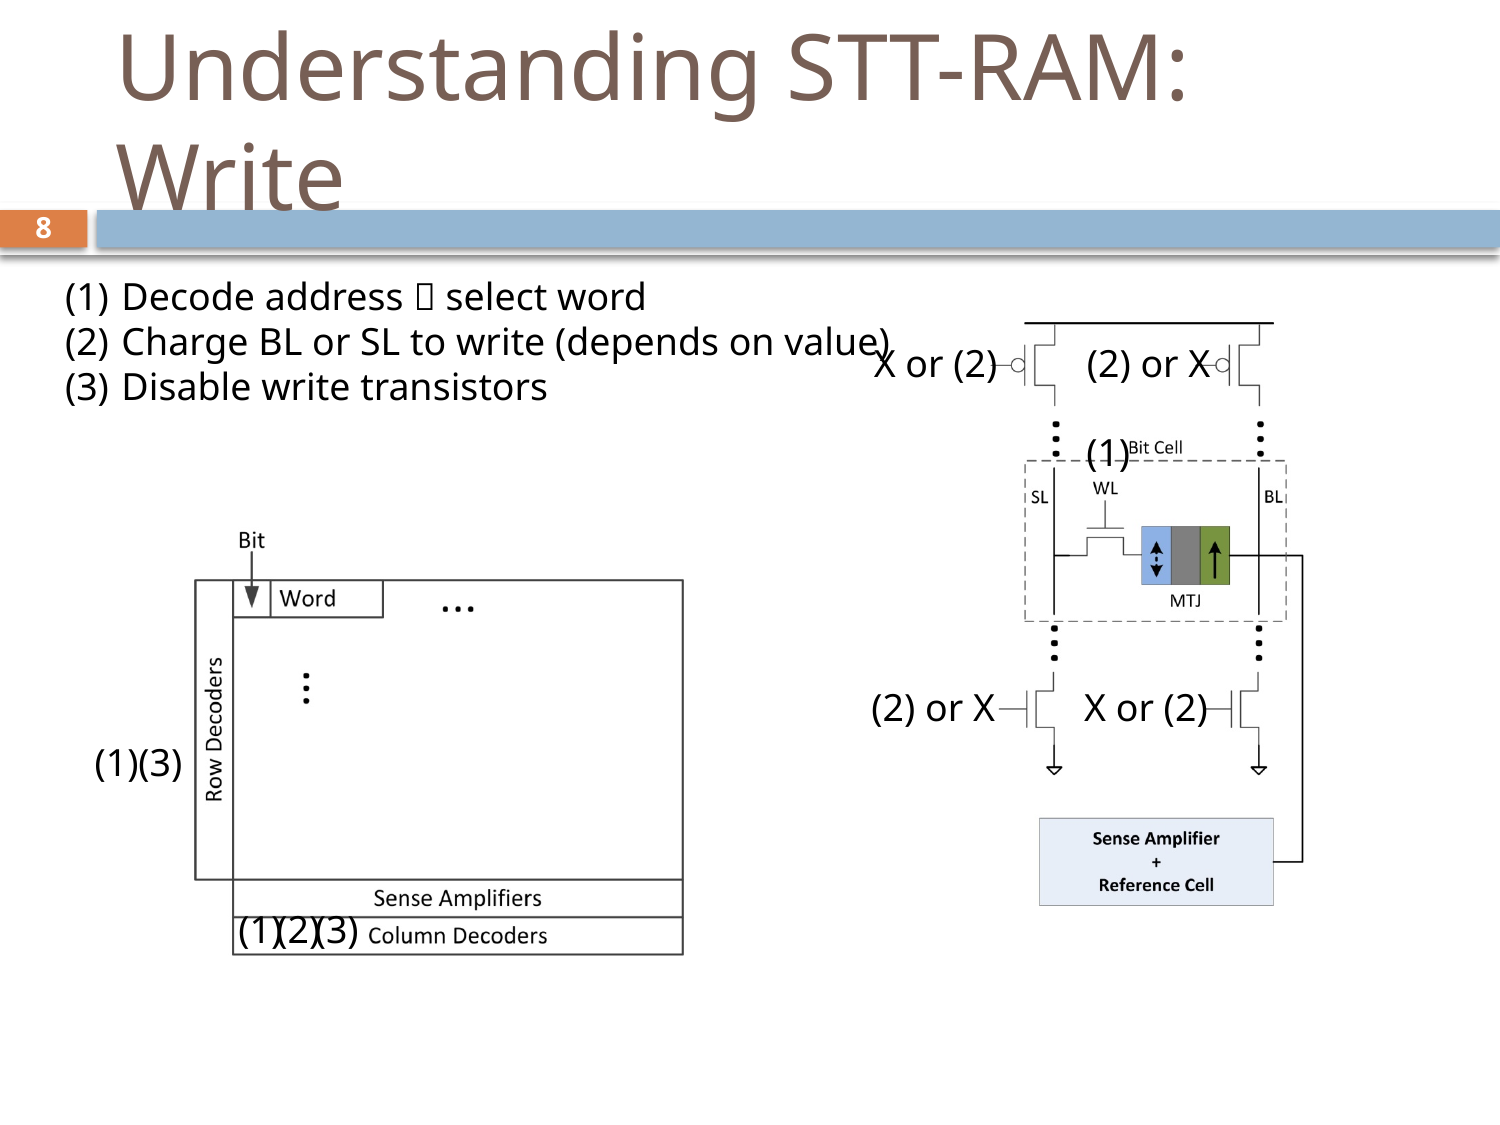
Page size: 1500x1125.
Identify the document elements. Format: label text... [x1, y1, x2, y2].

picture [193, 521, 684, 957]
text_box Decode address  select word Charge BL or SL to write (depends on value) Disable write transistors [50, 265, 906, 416]
text_box (2) or X [856, 676, 984, 737]
text_box X or (2) [858, 332, 984, 392]
text_box (3) [123, 731, 187, 792]
picture [990, 322, 1319, 906]
text_box (1) [79, 731, 123, 792]
slide_number 8 [0, 208, 88, 249]
title Understanding STT-RAM: Write [100, 37, 1438, 200]
